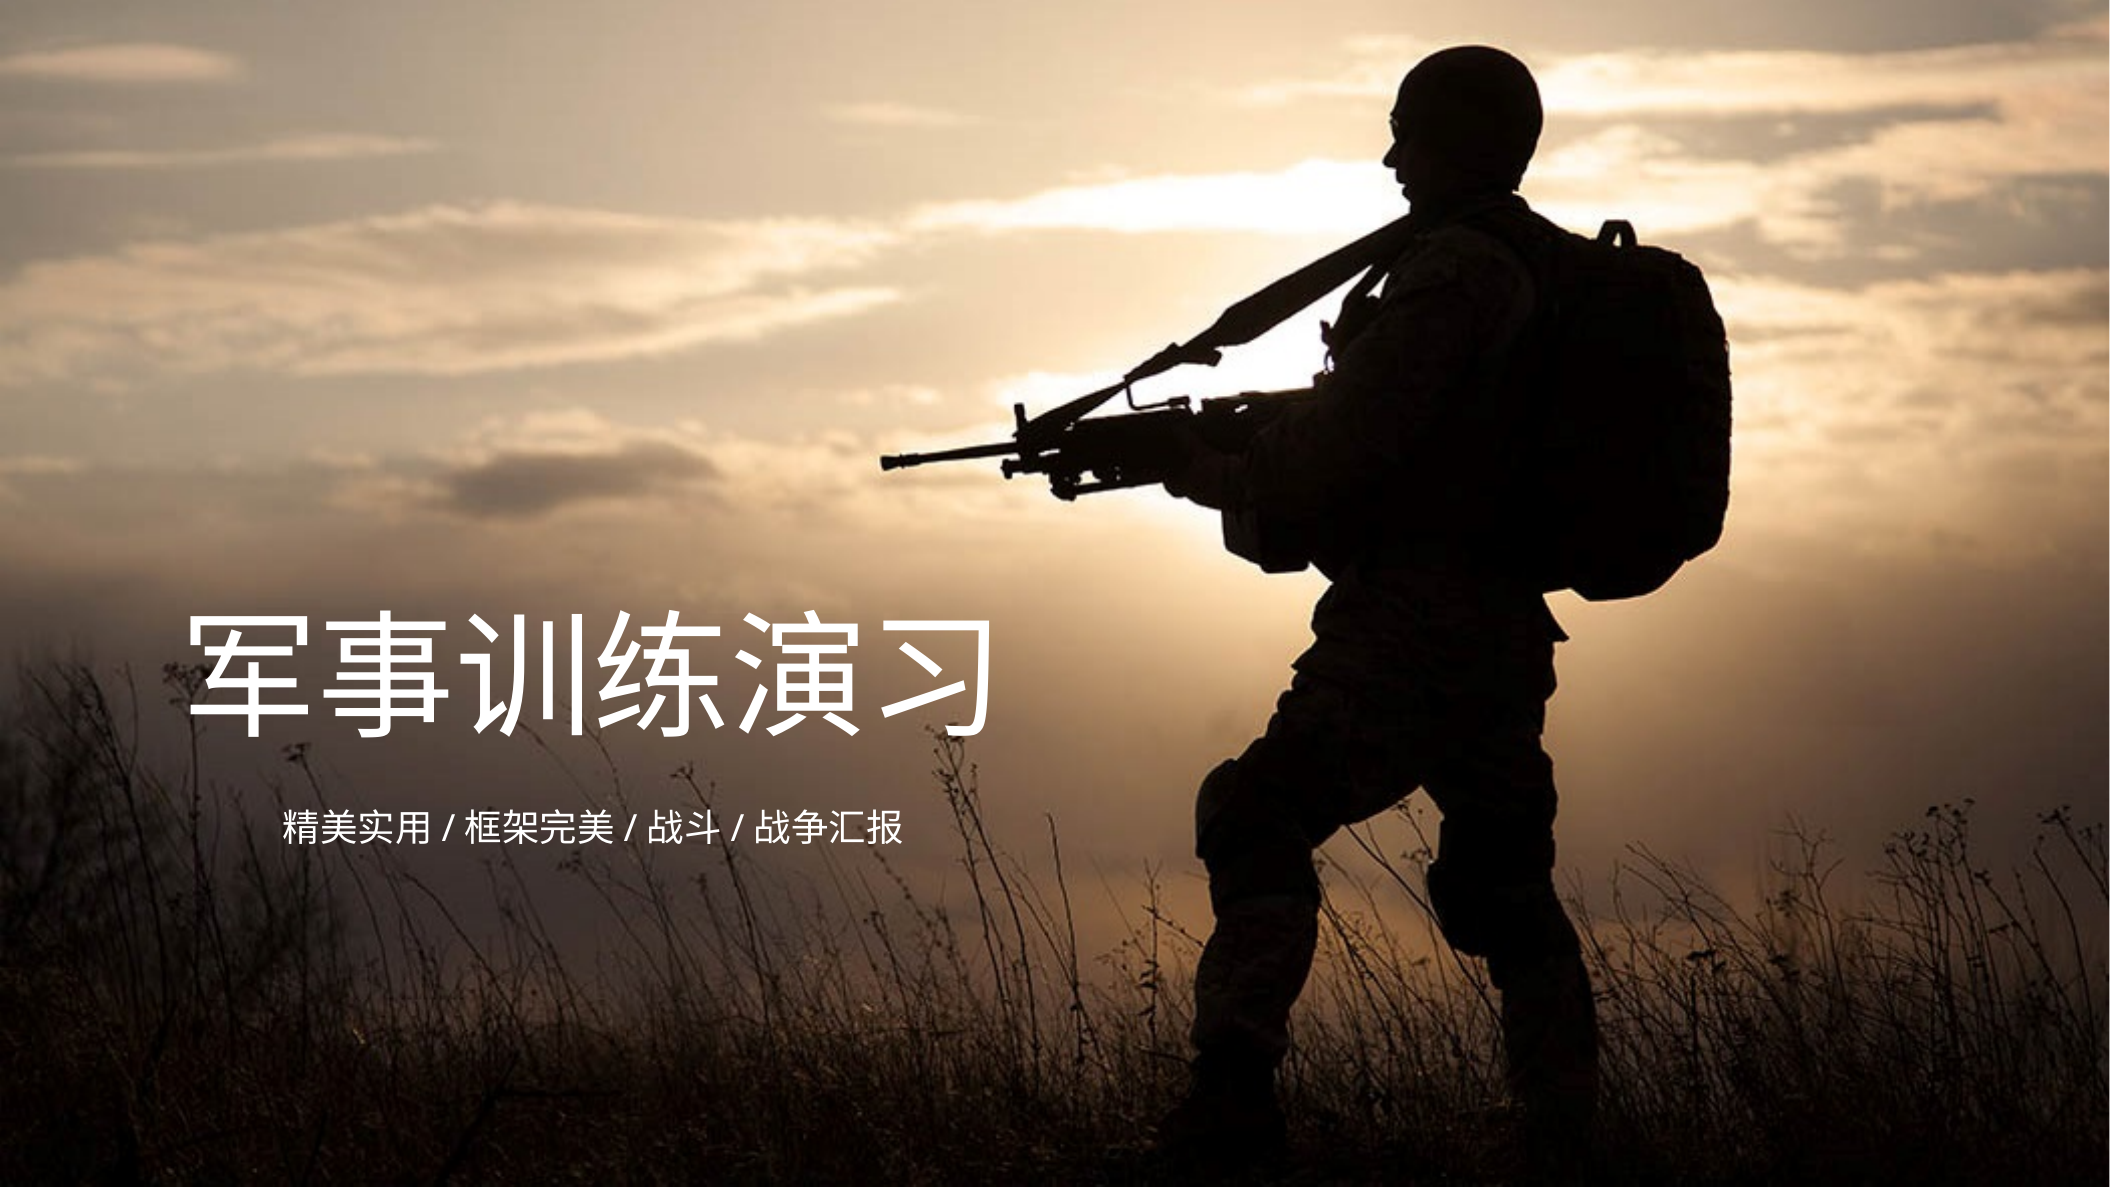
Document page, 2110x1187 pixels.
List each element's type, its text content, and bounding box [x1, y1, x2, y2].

text_box 军事训练演习 [169, 582, 1017, 760]
text_box 精美实用/框架完美/战斗/战争汇报 [266, 798, 920, 855]
text_box [0, 0, 2110, 1187]
